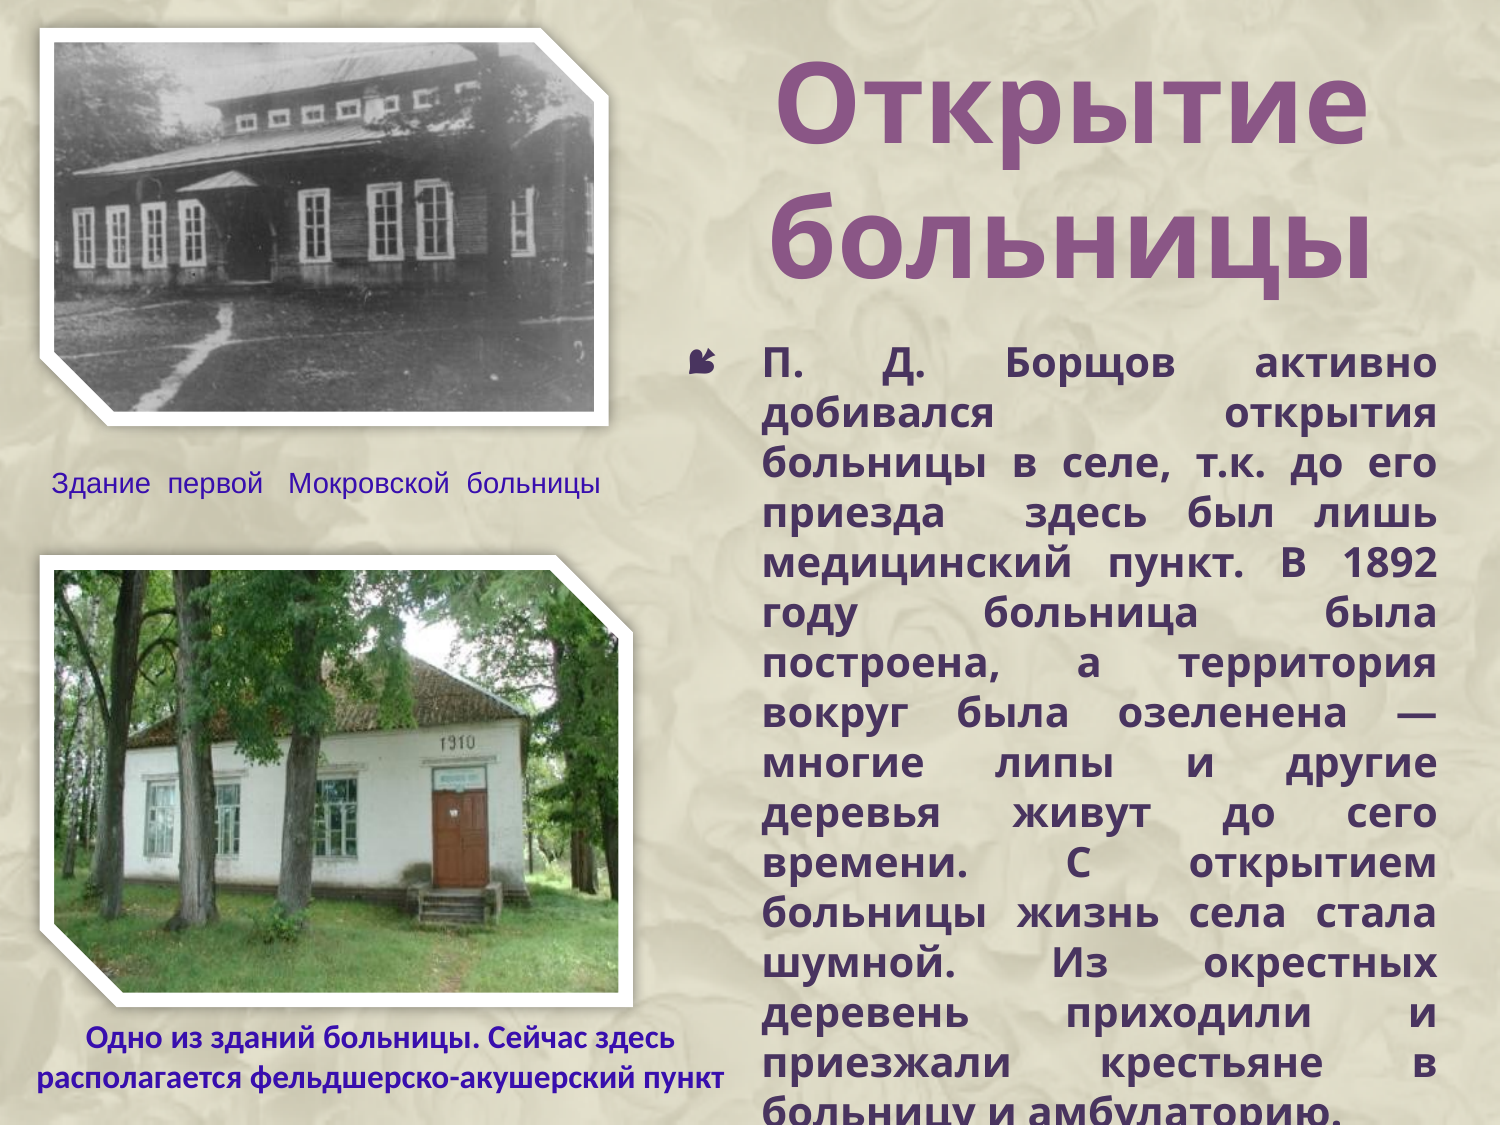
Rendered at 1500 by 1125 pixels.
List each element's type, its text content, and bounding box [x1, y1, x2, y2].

text_box Открытие больницы [643, 23, 1500, 309]
list П. Д. Борщов активно добивался открытия больницы в селе, т.к. до его приезда здесь был лишь медицинский пункт. В 1892 году больница была построена, а территория вокруг была озеленена — многие липы и другие деревья живут до сего времени. С открытием больницы жизнь села стала шумной. Из окрестных деревень приходили и приезжали крестьяне в больницу и амбулаторию. [671, 328, 1454, 998]
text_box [0, 562, 762, 1105]
picture [46, 34, 602, 420]
text_box Здание первой Мокровской больницы [36, 456, 617, 507]
